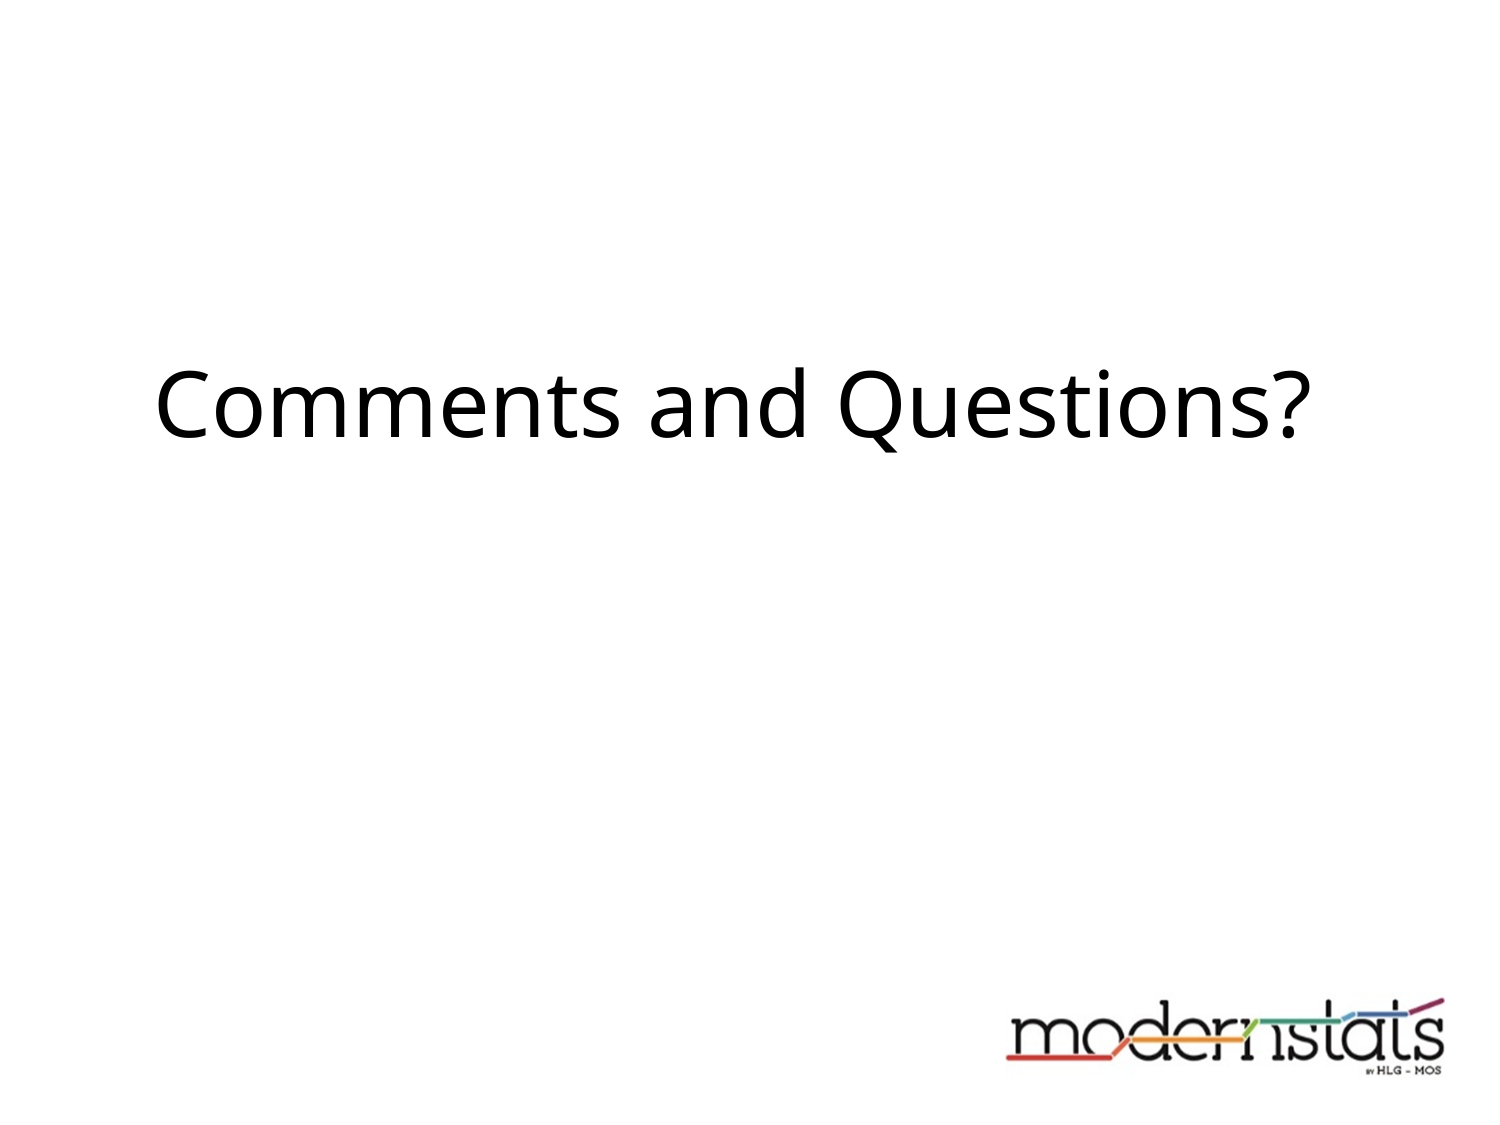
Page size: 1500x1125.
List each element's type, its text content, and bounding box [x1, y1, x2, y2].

picture [1005, 992, 1445, 1078]
title Comments and Questions? [138, 299, 1432, 517]
